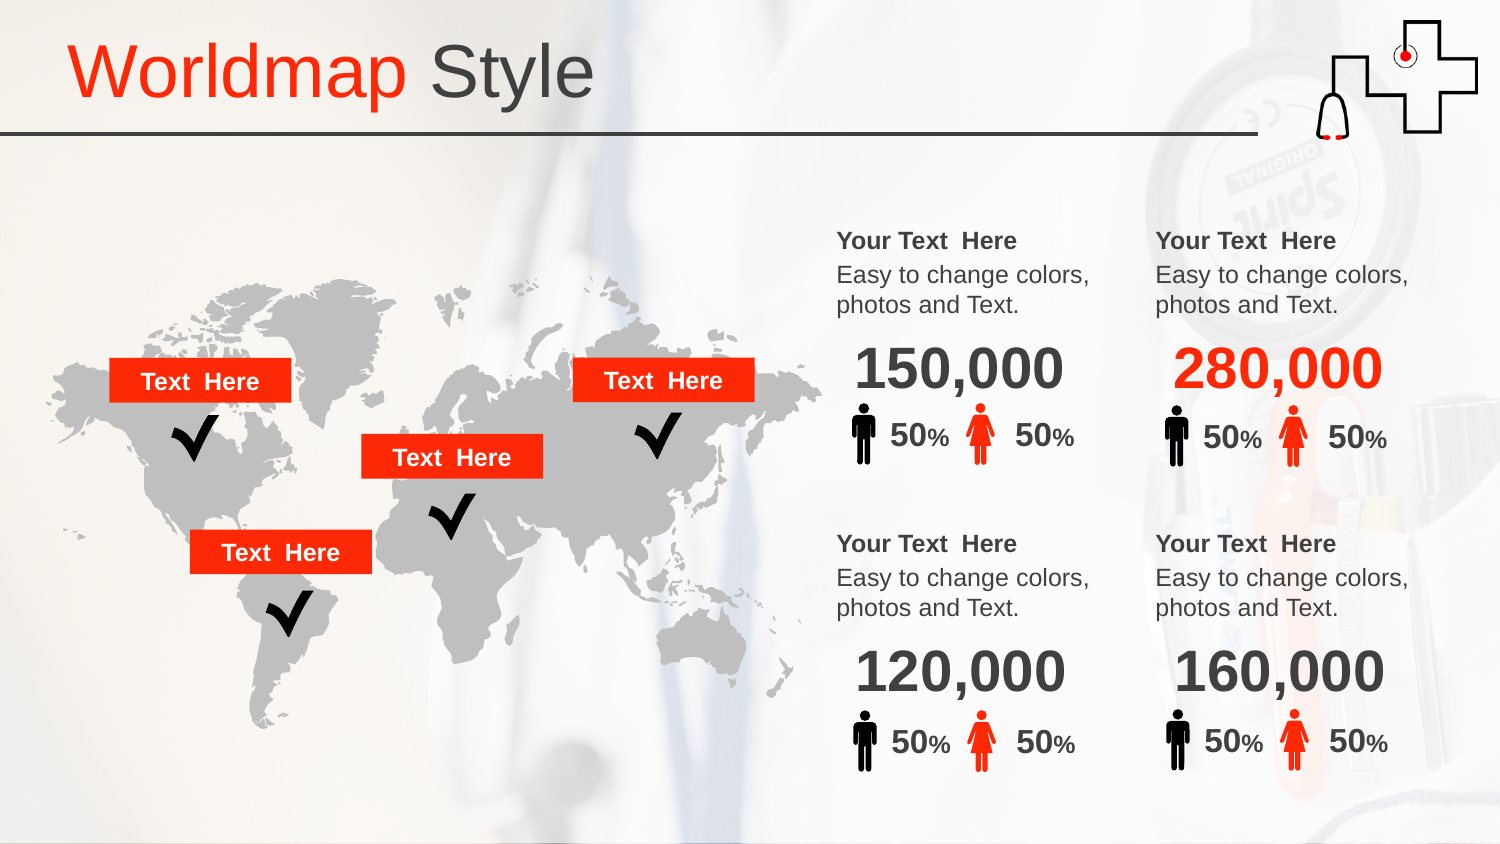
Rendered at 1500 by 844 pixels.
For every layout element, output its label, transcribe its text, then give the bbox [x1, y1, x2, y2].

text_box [1140, 519, 1435, 631]
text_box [1140, 216, 1435, 328]
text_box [821, 519, 1116, 631]
text_box 160,000 [1159, 639, 1401, 711]
text_box 280,000 [1158, 336, 1400, 408]
picture [1316, 20, 1478, 140]
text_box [1166, 708, 1414, 771]
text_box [1164, 404, 1413, 468]
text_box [852, 402, 1100, 466]
list Worldmap Style [53, 20, 1258, 115]
text_box 150,000 [839, 336, 1081, 408]
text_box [821, 216, 1116, 328]
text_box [853, 709, 1101, 773]
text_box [45, 275, 823, 730]
text_box 120,000 [840, 639, 1082, 711]
